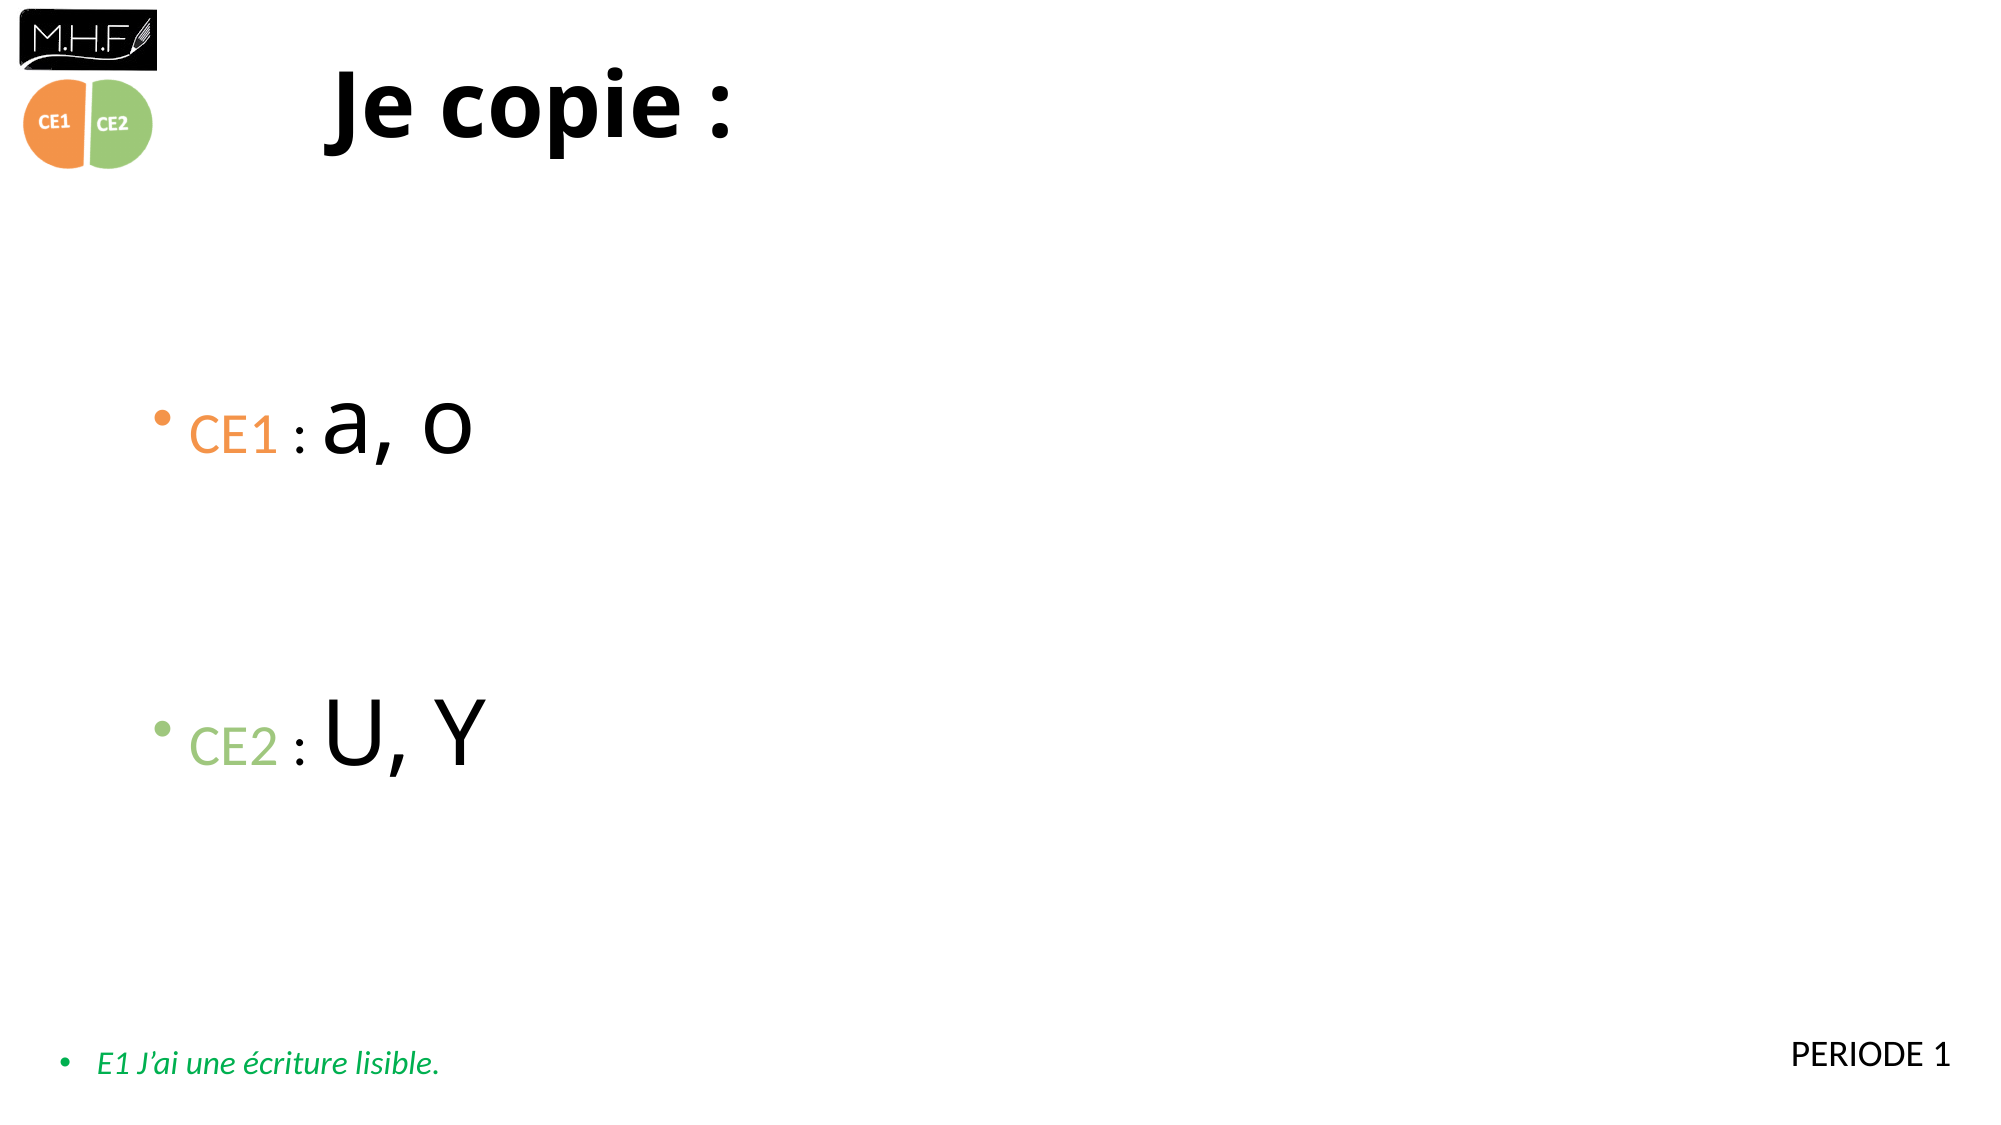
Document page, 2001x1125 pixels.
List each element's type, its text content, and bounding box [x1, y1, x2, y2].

list CE1 : a, o CE2 : U, Y [137, 299, 1863, 1014]
title Je copie : [316, 0, 1863, 218]
text_box E1 J’ai une écriture lisible. [44, 1038, 1346, 1092]
picture [1, 7, 177, 207]
text_box PERIODE 1 [1362, 1021, 1967, 1082]
